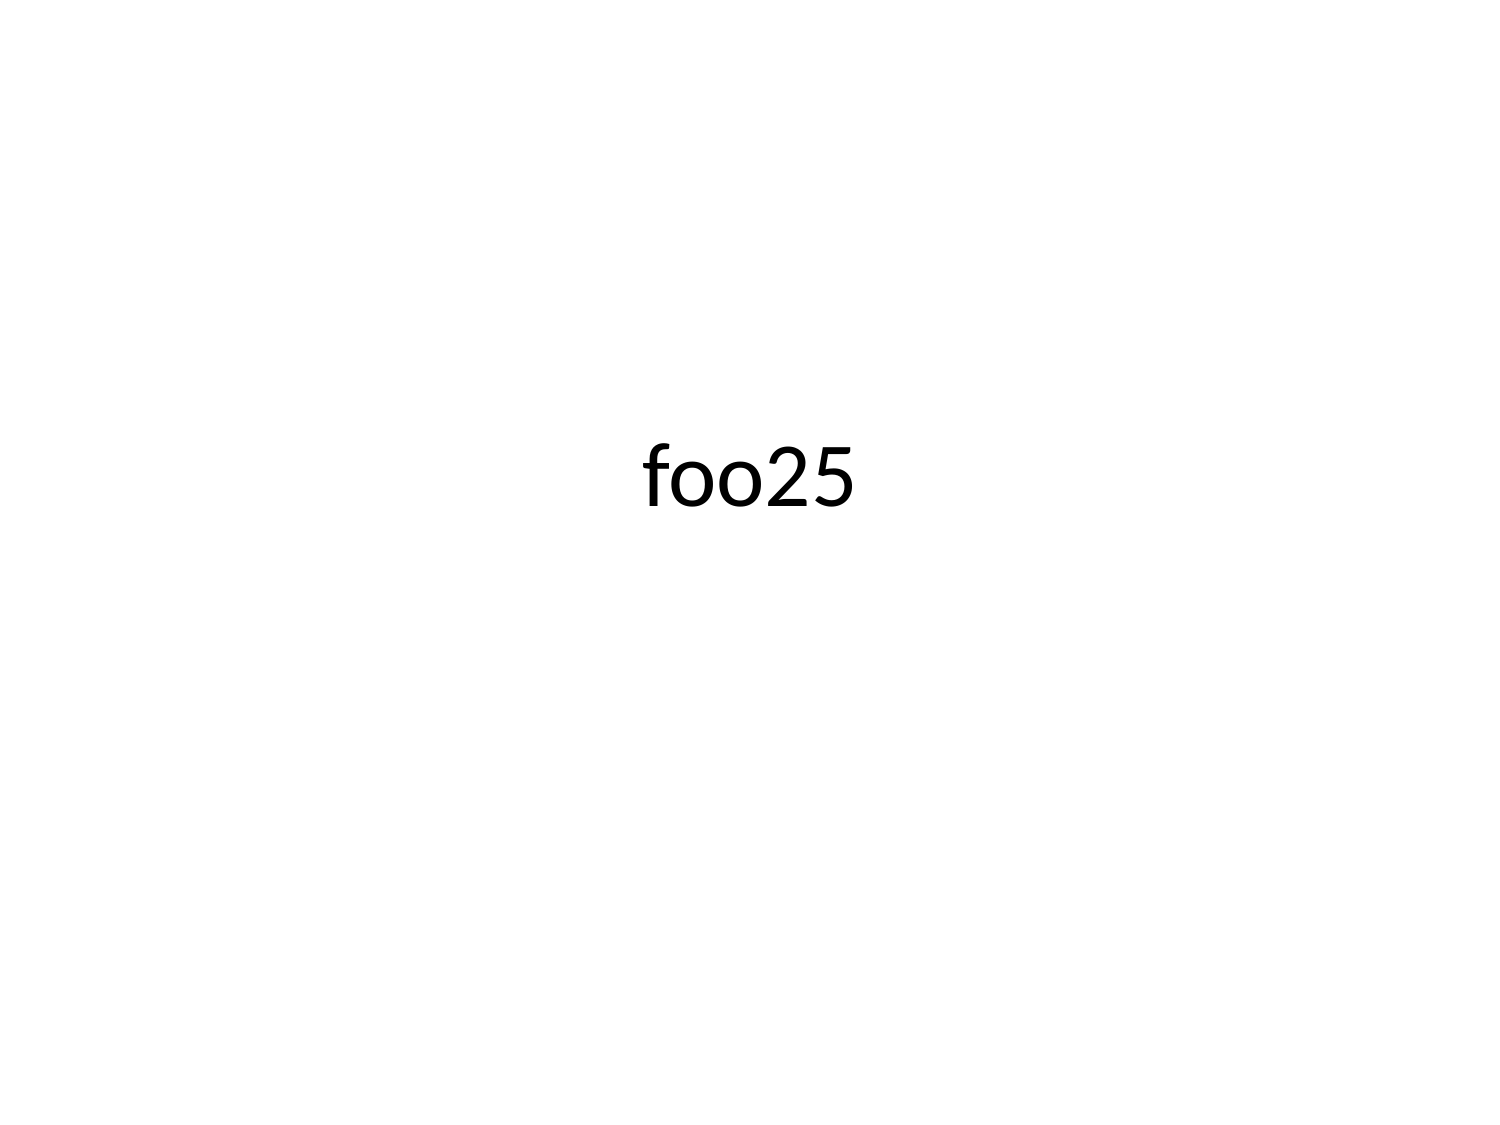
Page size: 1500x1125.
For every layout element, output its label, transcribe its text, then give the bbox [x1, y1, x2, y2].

title foo25 [112, 349, 1388, 591]
